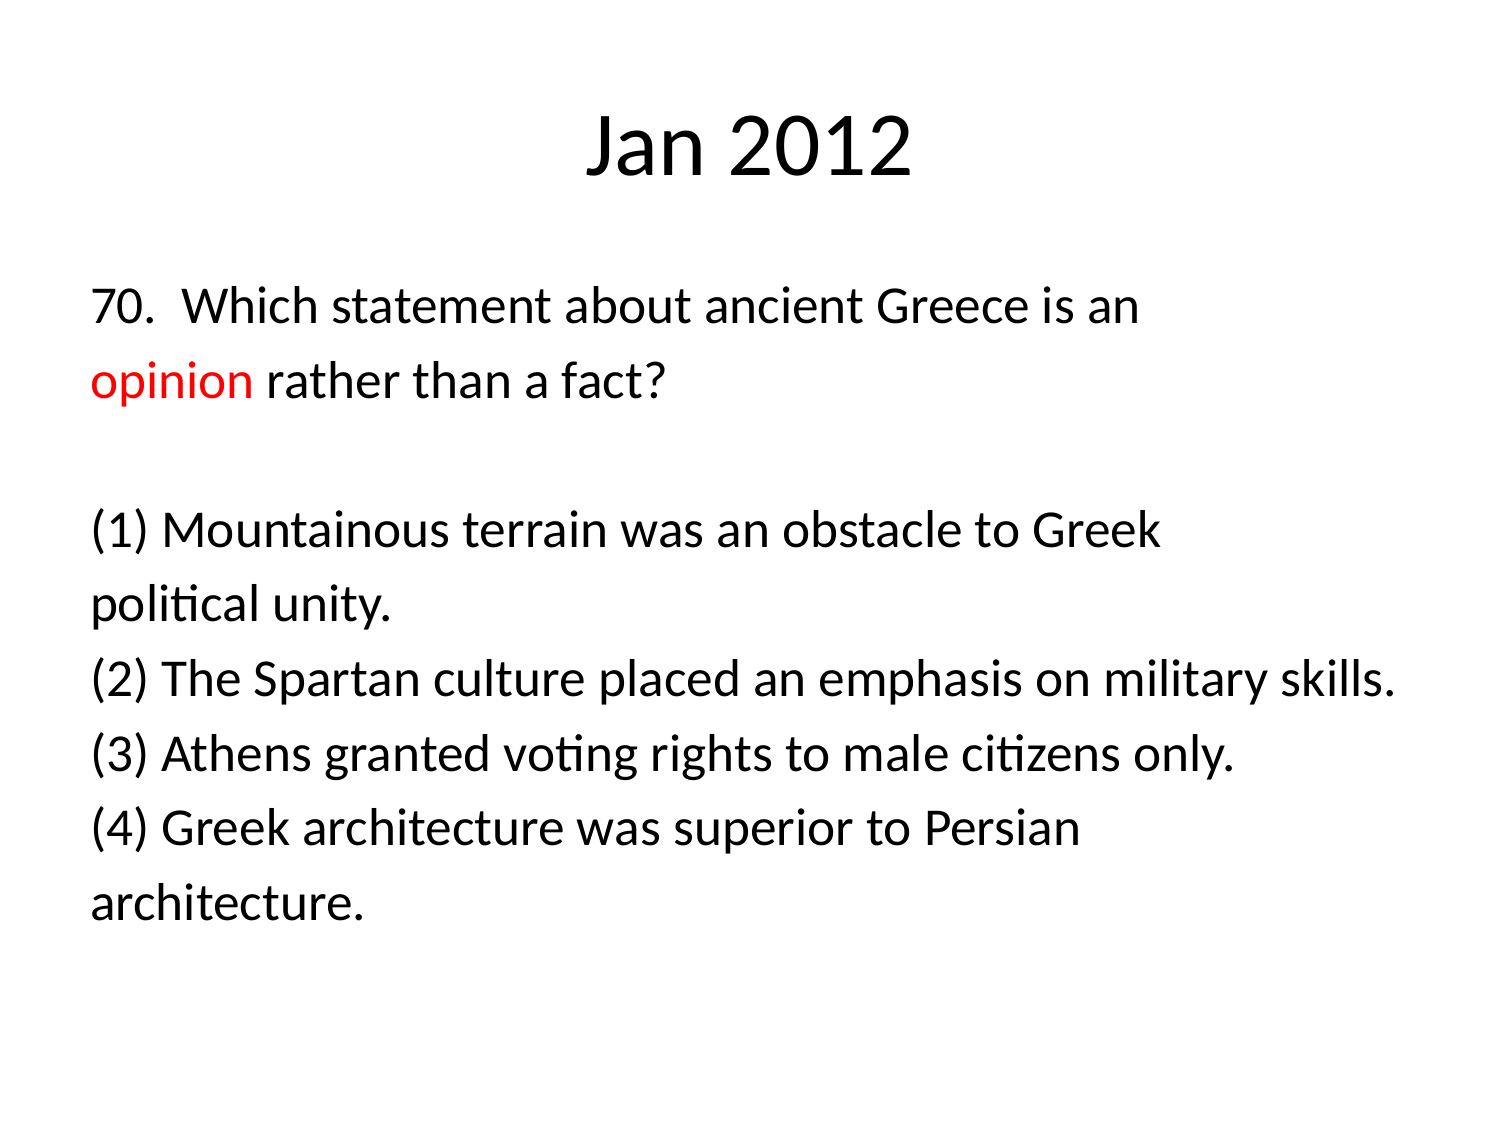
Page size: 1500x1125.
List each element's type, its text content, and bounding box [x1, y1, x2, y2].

list 70. Which statement about ancient Greece is an opinion rather than a fact? (1) Mountainous terrain was an obstacle to Greek political unity. (2) The Spartan culture placed an emphasis on military skills. (3) Athens granted voting rights to male citizens only. (4) Greek architecture was superior to Persian architecture. [75, 262, 1425, 1005]
title Jan 2012 [75, 45, 1425, 233]
